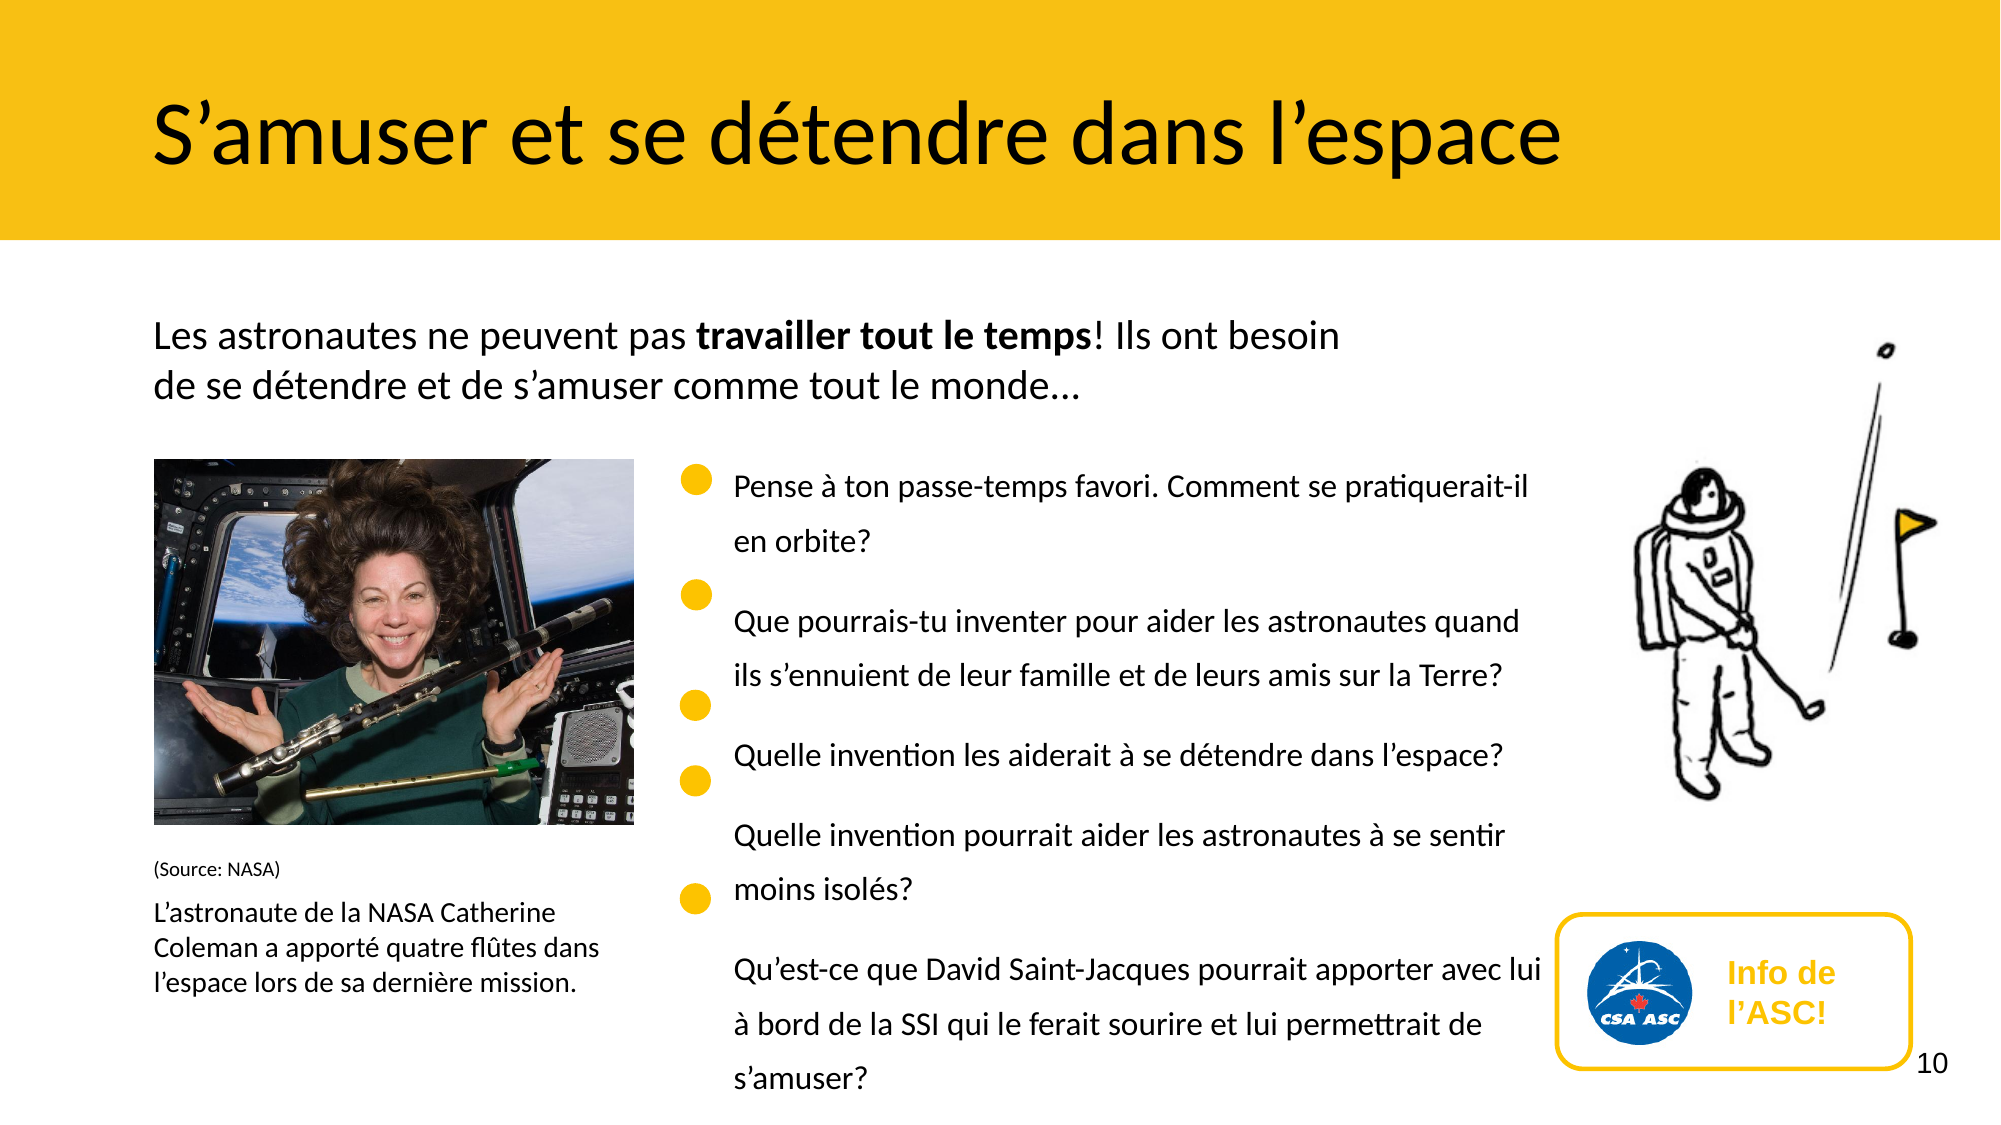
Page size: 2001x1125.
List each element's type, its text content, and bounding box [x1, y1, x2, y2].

picture [1581, 936, 1695, 1050]
text_box Info de l’ASC! [1712, 943, 1953, 1040]
text_box [1556, 914, 1911, 1069]
picture [1601, 326, 1954, 825]
text_box [680, 579, 713, 611]
text_box [679, 765, 711, 797]
title S’amuser et se détendre dans l’espace [137, 26, 1863, 244]
text_box 10 [1899, 1029, 1964, 1100]
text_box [138, 458, 661, 1037]
text_box Pense à ton passe-temps favori. Comment se pratiquerait-il en orbite? Que pourrais-tu inventer pour aider les astronautes quand ils s’ennuient de leur famille et de leurs amis sur la Terre? Quelle invention les aiderait à se détendre dans l’espace? Quelle invention pourrait aider les astronautes à se sentir moins isolés? Qu’est-ce que David Saint-Jacques pourrait apporter avec lui à bord de la SSI qui le ferait sourire et lui permettrait de s’amuser? [718, 442, 1564, 902]
text_box Les astronautes ne peuvent pas travailler tout le temps! Ils ont besoin de se détendre et de s’amuser comme tout le monde... [138, 300, 1382, 435]
text_box [679, 883, 711, 915]
text_box [679, 689, 711, 721]
text_box [680, 463, 713, 496]
